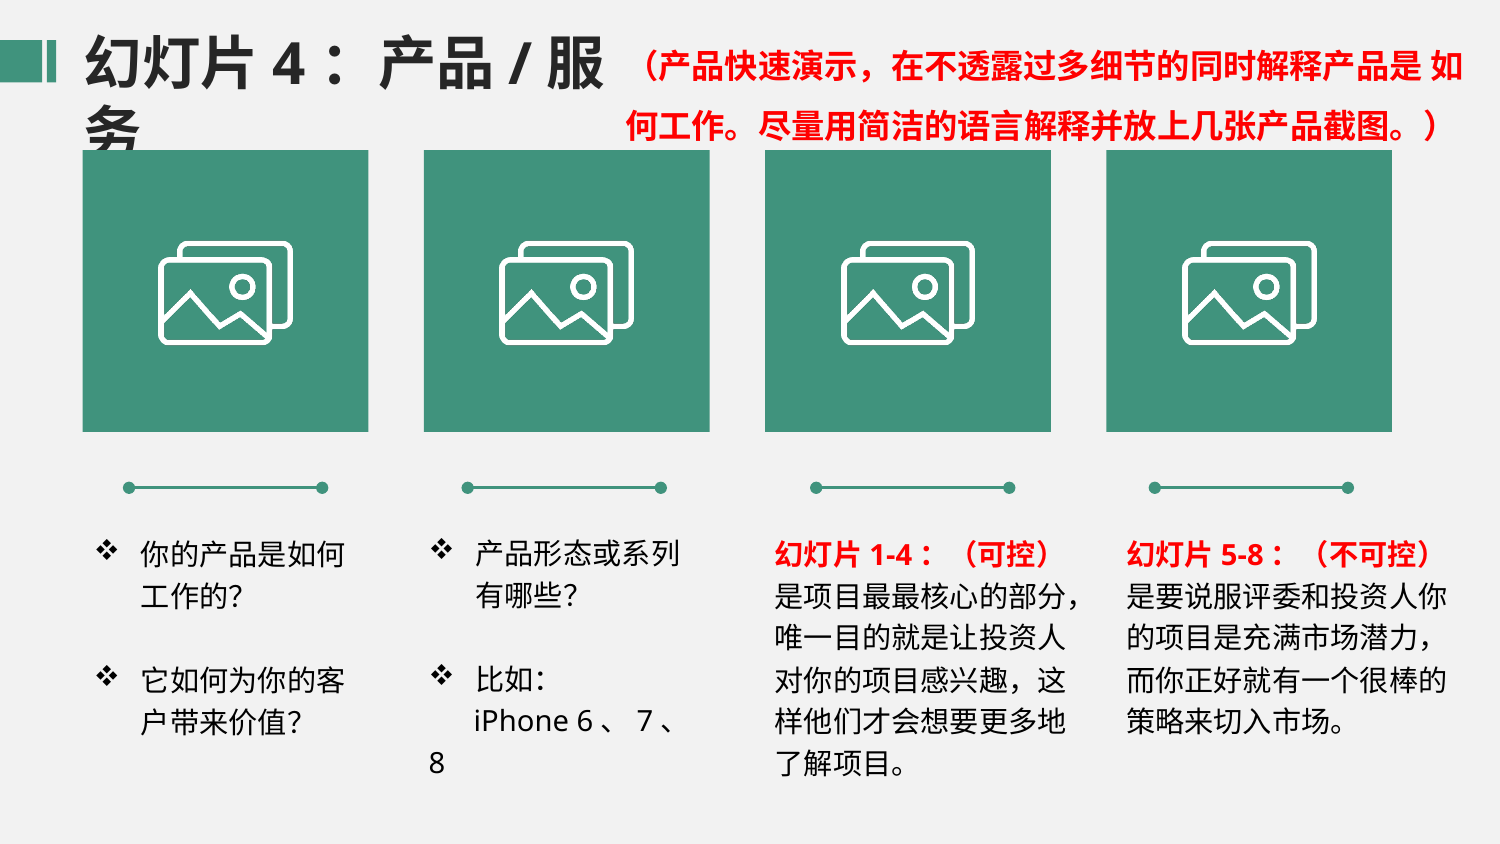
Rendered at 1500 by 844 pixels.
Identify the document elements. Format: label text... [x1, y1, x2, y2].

text_box 你的产品是如何工作的？ 它如何为你的客户带来价值？ [82, 523, 369, 745]
text_box （产品快速演示，在不透露过多细节的同时解释产品是 如何工作。尽量用简洁的语言解释并放上几张产品截图。） [610, 18, 1500, 153]
text_box 幻灯片5-8：（不可控） 是要说服评委和投资人你的项目是充满市场潜力，而你正好就有一个很棒的策略来切入市场。 [1114, 523, 1466, 745]
text_box [82, 150, 369, 432]
picture [1182, 224, 1317, 358]
text_box [423, 150, 710, 432]
text_box 幻灯片4：产品/服务 [69, 18, 610, 174]
picture [841, 224, 975, 358]
text_box 幻灯片1-4：（可控） 是项目最最核心的部分，唯一目的就是让投资人对你的项目感兴趣，这样他们才会想要更多地了解项目。 [763, 523, 1079, 787]
text_box [765, 153, 1051, 432]
picture [499, 224, 634, 358]
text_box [0, 40, 57, 83]
text_box 产品形态或系列有哪些？ 比如： iPhone 6、7、8 [417, 522, 717, 786]
picture [158, 224, 293, 358]
text_box [1106, 153, 1392, 432]
